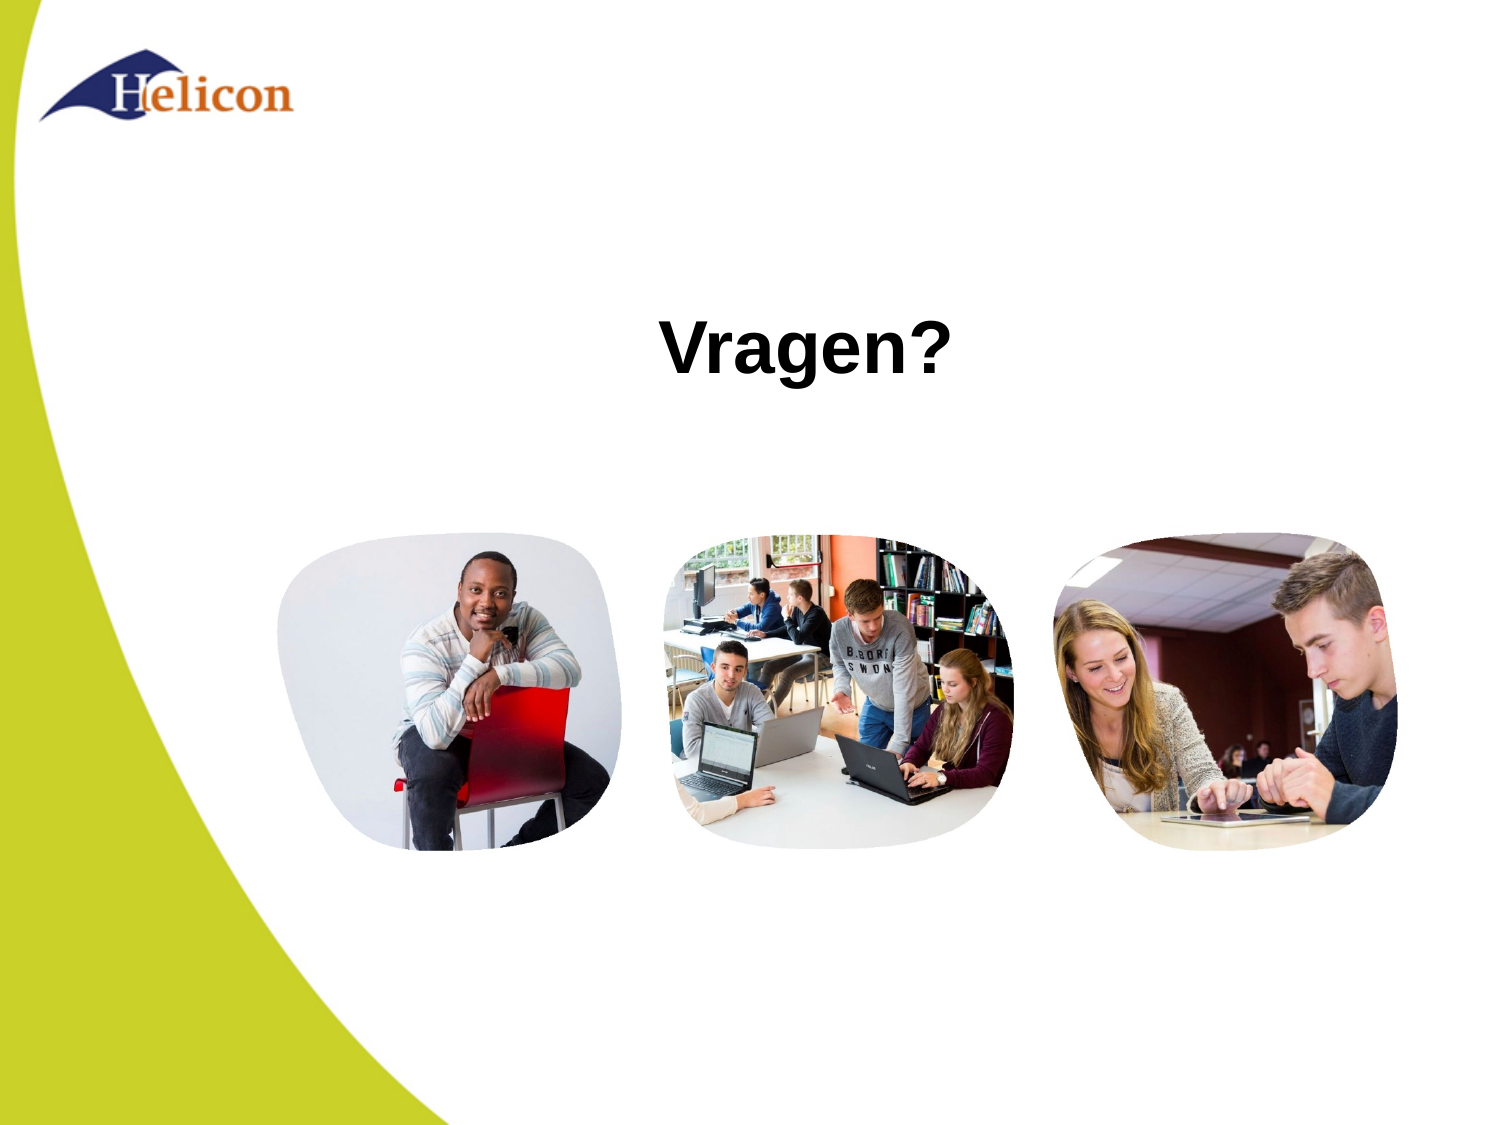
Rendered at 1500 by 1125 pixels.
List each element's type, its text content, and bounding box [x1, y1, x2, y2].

picture [0, 0, 1500, 1125]
text_box Vragen? [643, 290, 1500, 456]
